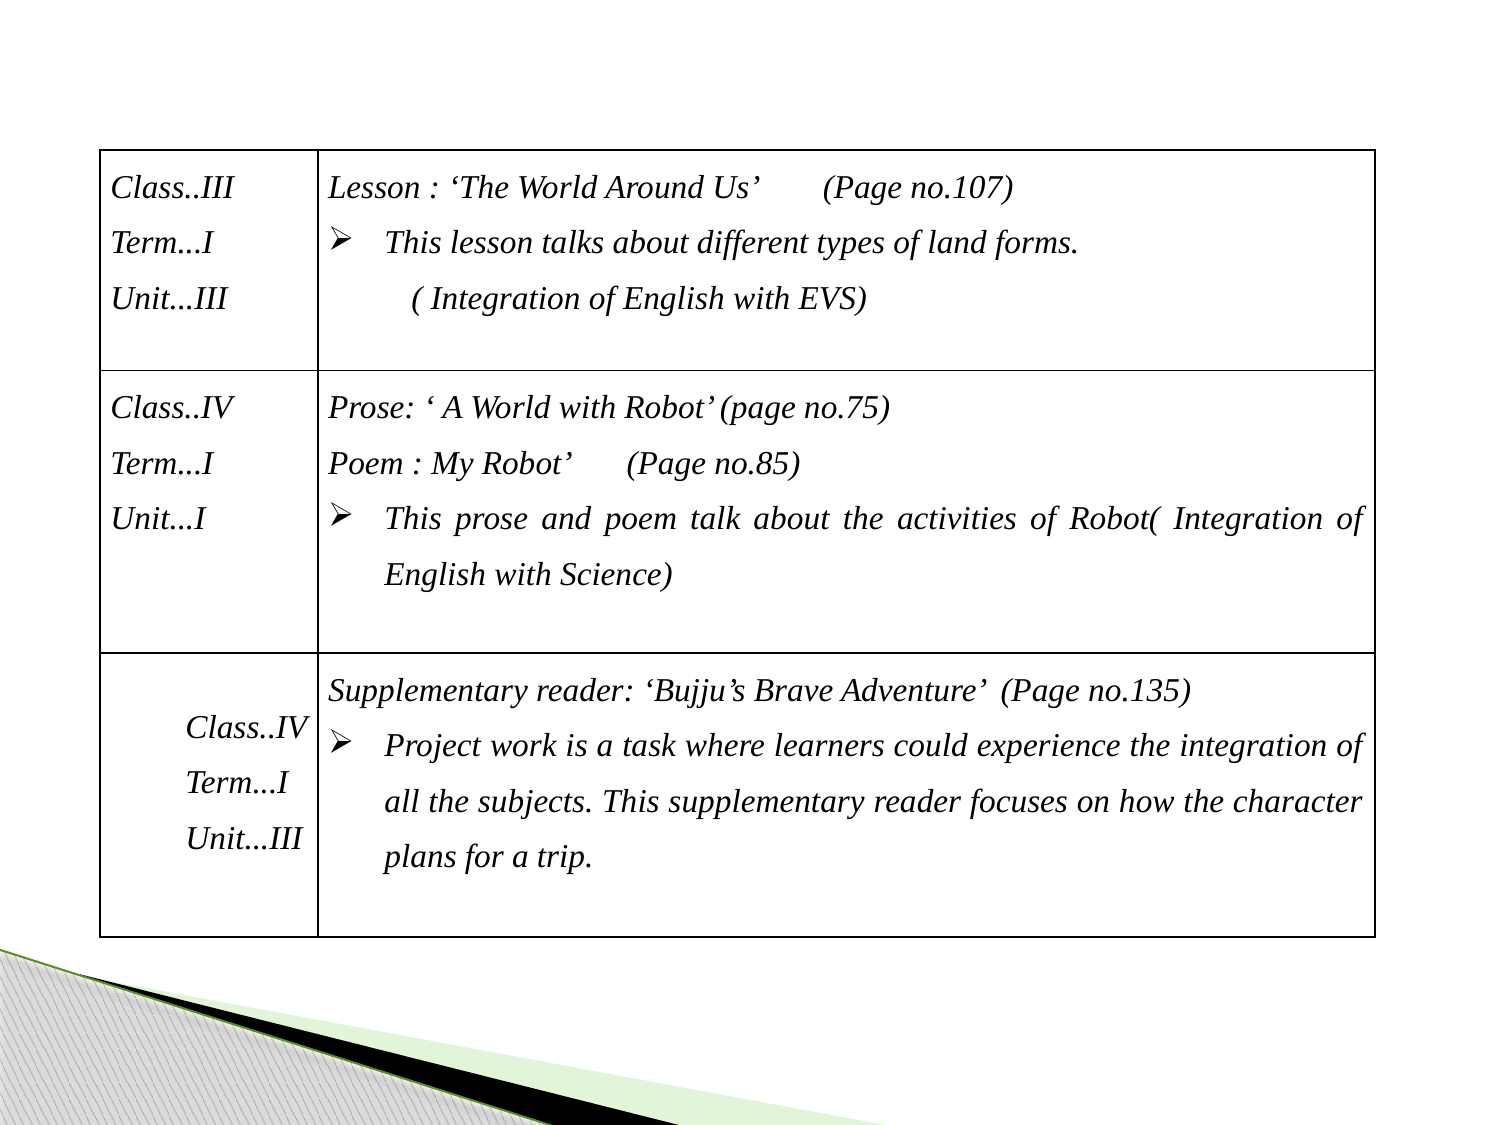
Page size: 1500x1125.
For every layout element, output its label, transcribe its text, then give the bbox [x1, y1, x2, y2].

table_cell Class..IV Term...I Unit...III [101, 654, 317, 936]
table_header Lesson : ‘The World Around Us’ (Page no.107) This lesson talks about different types of land forms. ( Integration of English with EVS) [319, 151, 1374, 370]
table_header Class..III Term...I Unit...III [101, 151, 317, 370]
table_cell Supplementary reader: ‘Bujju’s Brave Adventure’ (Page no.135) Project work is a task where learners could experience the integration of all the subjects. This supplementary reader focuses on how the character plans for a trip. [319, 654, 1374, 936]
table_cell Prose: ‘ A World with Robot’ (page no.75) Poem : My Robot’ (Page no.85) This prose and poem talk about the activities of Robot( Integration of English with Science) [319, 371, 1374, 652]
table_cell Class..IV Term...I Unit...I [101, 371, 317, 652]
